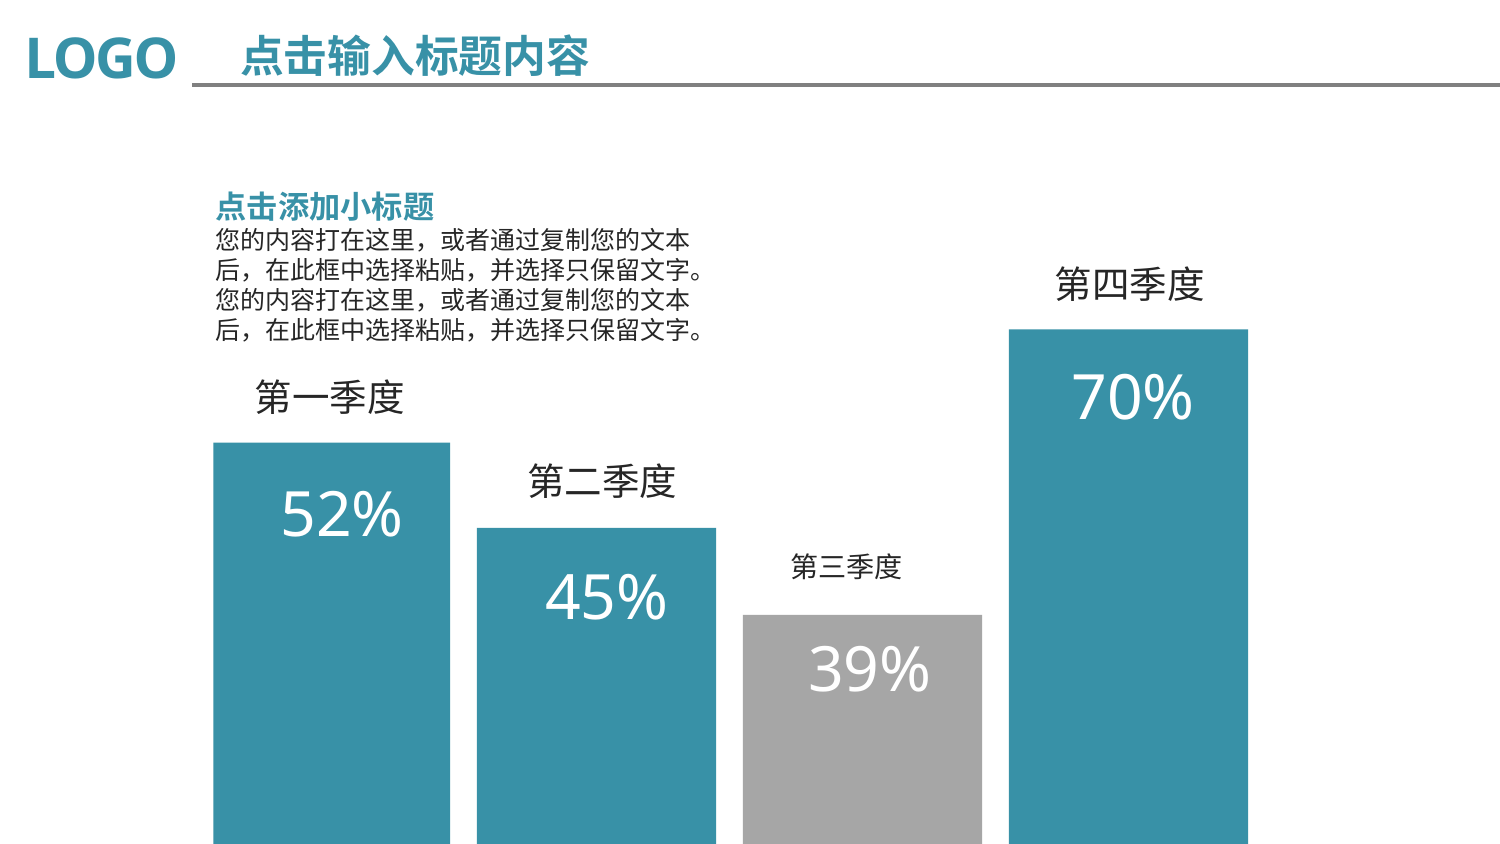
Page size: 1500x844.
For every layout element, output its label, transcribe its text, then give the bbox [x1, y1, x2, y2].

text_box 第四季度 [1044, 260, 1221, 312]
text_box 点击添加小标题 您的内容打在这里，或者通过复制您的文本后，在此框中选择粘贴，并选择只保留文字。 您的内容打在这里，或者通过复制您的文本后，在此框中选择粘贴，并选择只保留文字。 [200, 142, 720, 353]
text_box 第一季度 [244, 373, 421, 425]
text_box [742, 614, 983, 844]
text_box 70% [1056, 349, 1210, 440]
text_box 第三季度 [779, 548, 956, 590]
text_box 第二季度 [516, 457, 693, 509]
text_box 点击输入标题内容 [212, 21, 618, 89]
text_box 39% [793, 621, 947, 711]
text_box [1008, 329, 1249, 844]
text_box 45% [530, 549, 684, 640]
text_box [213, 442, 451, 844]
text_box 52% [265, 466, 419, 557]
text_box [476, 527, 717, 844]
